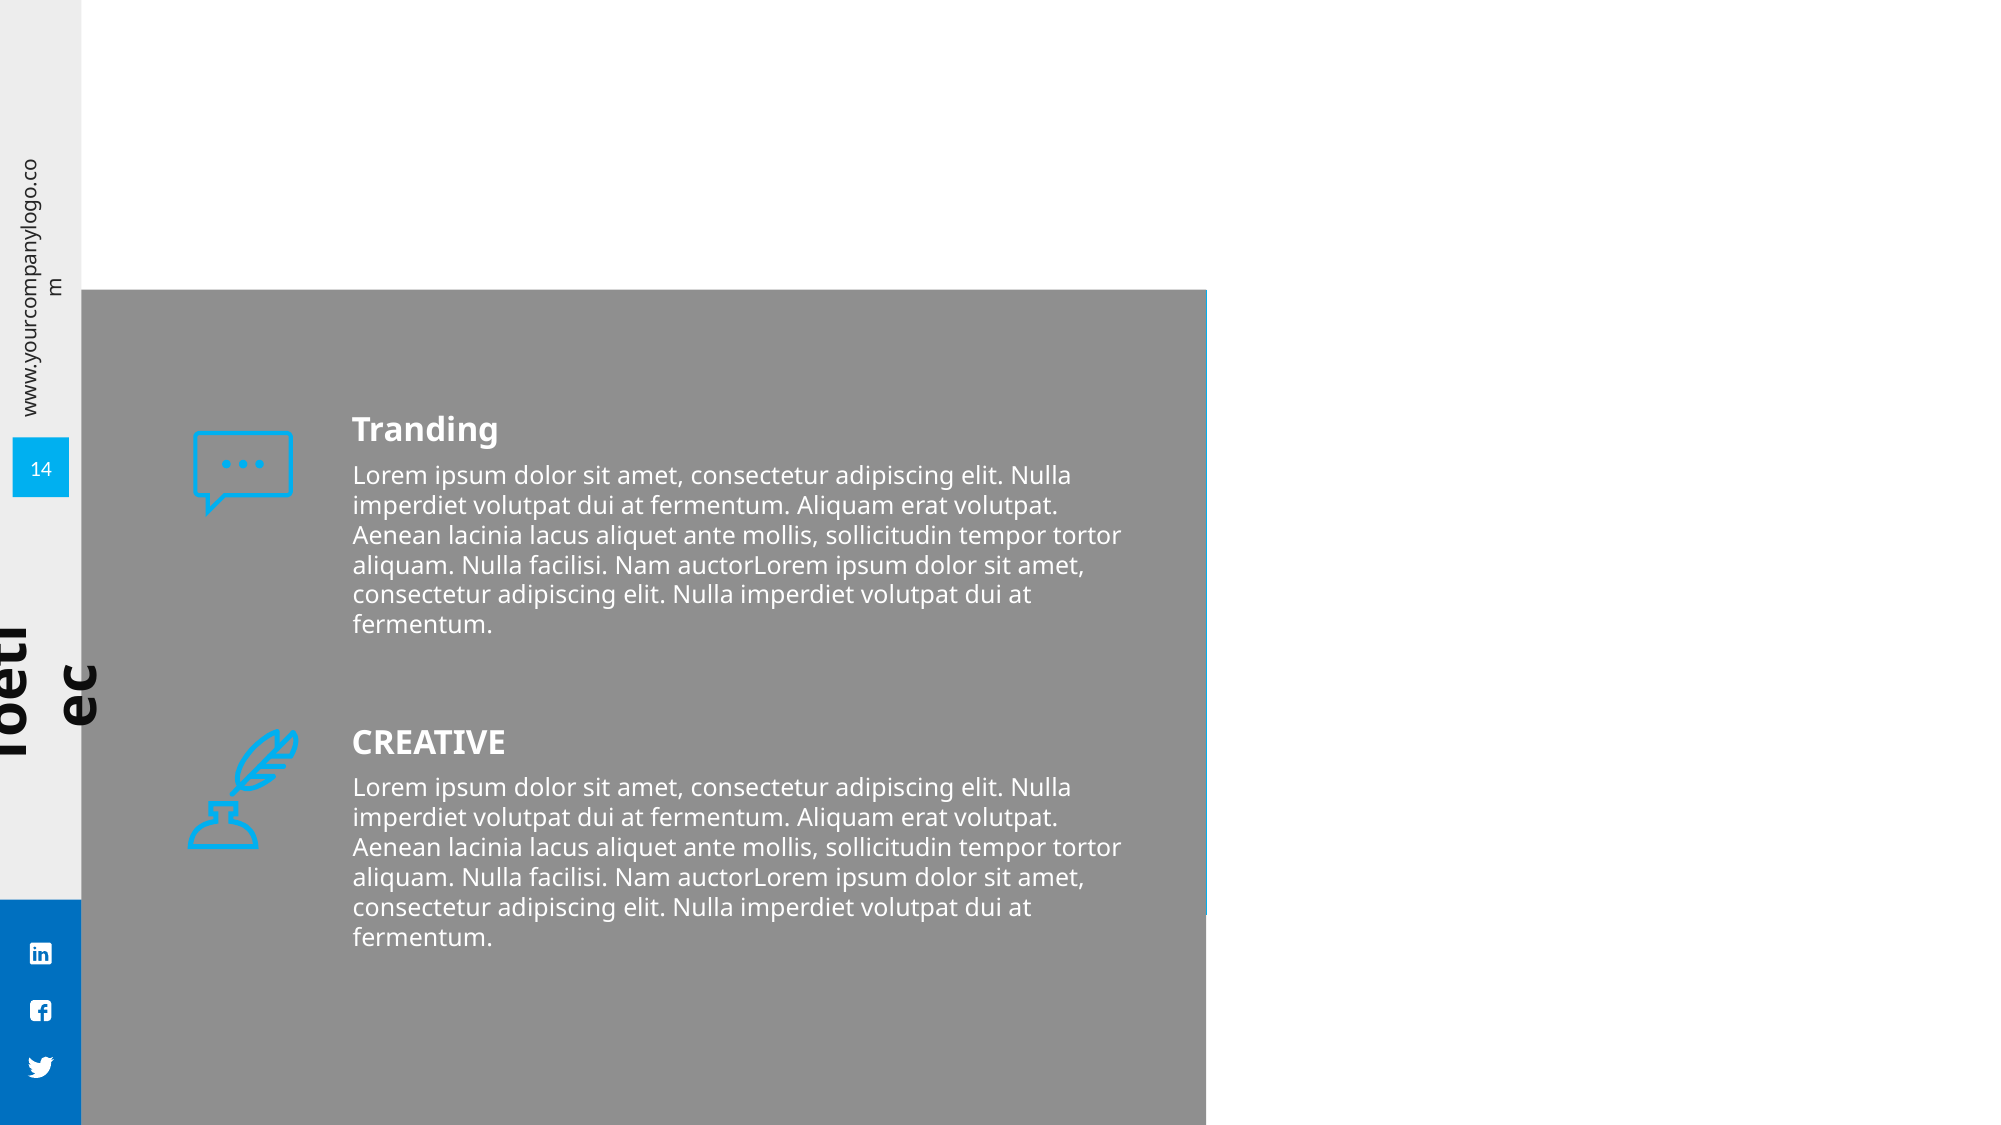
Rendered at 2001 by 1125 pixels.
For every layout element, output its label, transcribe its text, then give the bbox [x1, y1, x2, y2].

picture [81, 0, 2000, 1125]
slide_number 14 [12, 437, 69, 498]
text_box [187, 729, 299, 850]
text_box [193, 430, 293, 518]
